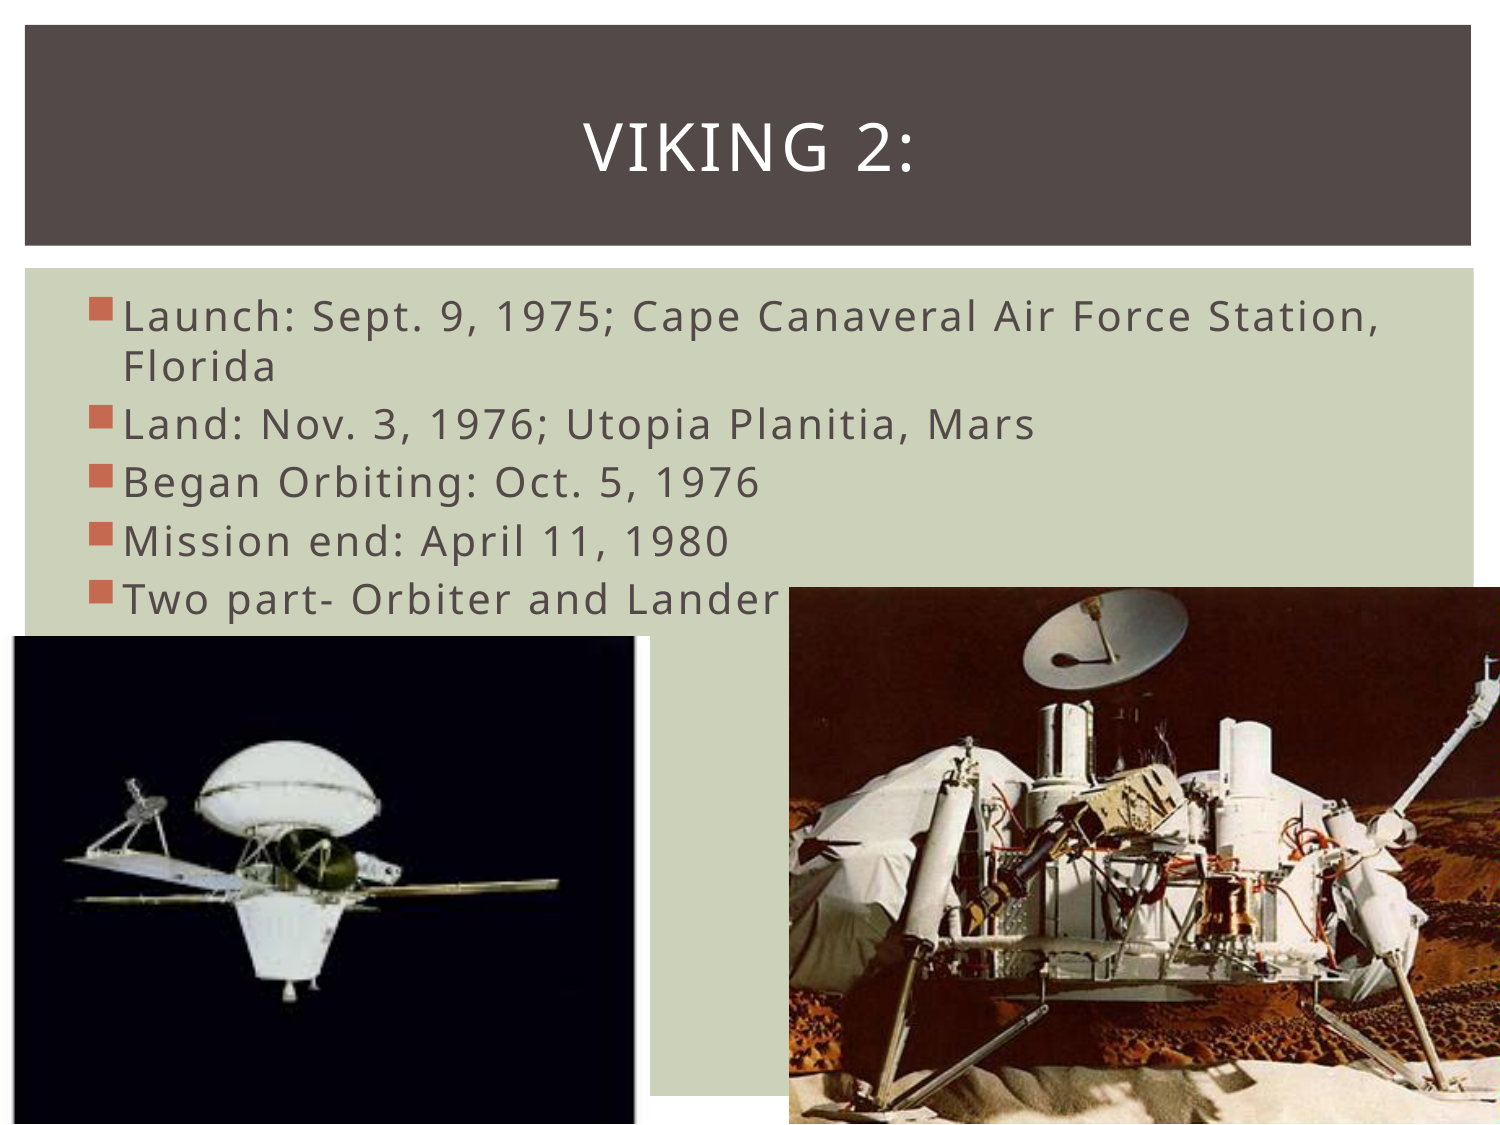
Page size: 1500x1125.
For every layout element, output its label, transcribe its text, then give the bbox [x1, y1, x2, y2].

picture [0, 636, 651, 1124]
list Launch: Sept. 9, 1975; Cape Canaveral Air Force Station, Florida Land: Nov. 3, 1976; Utopia Planitia, Mars Began Orbiting: Oct. 5, 1976 Mission end: April 11, 1980 Two part- Orbiter and Lander [62, 281, 1442, 1005]
title Viking 2: [62, 58, 1438, 232]
picture [789, 587, 1500, 1125]
